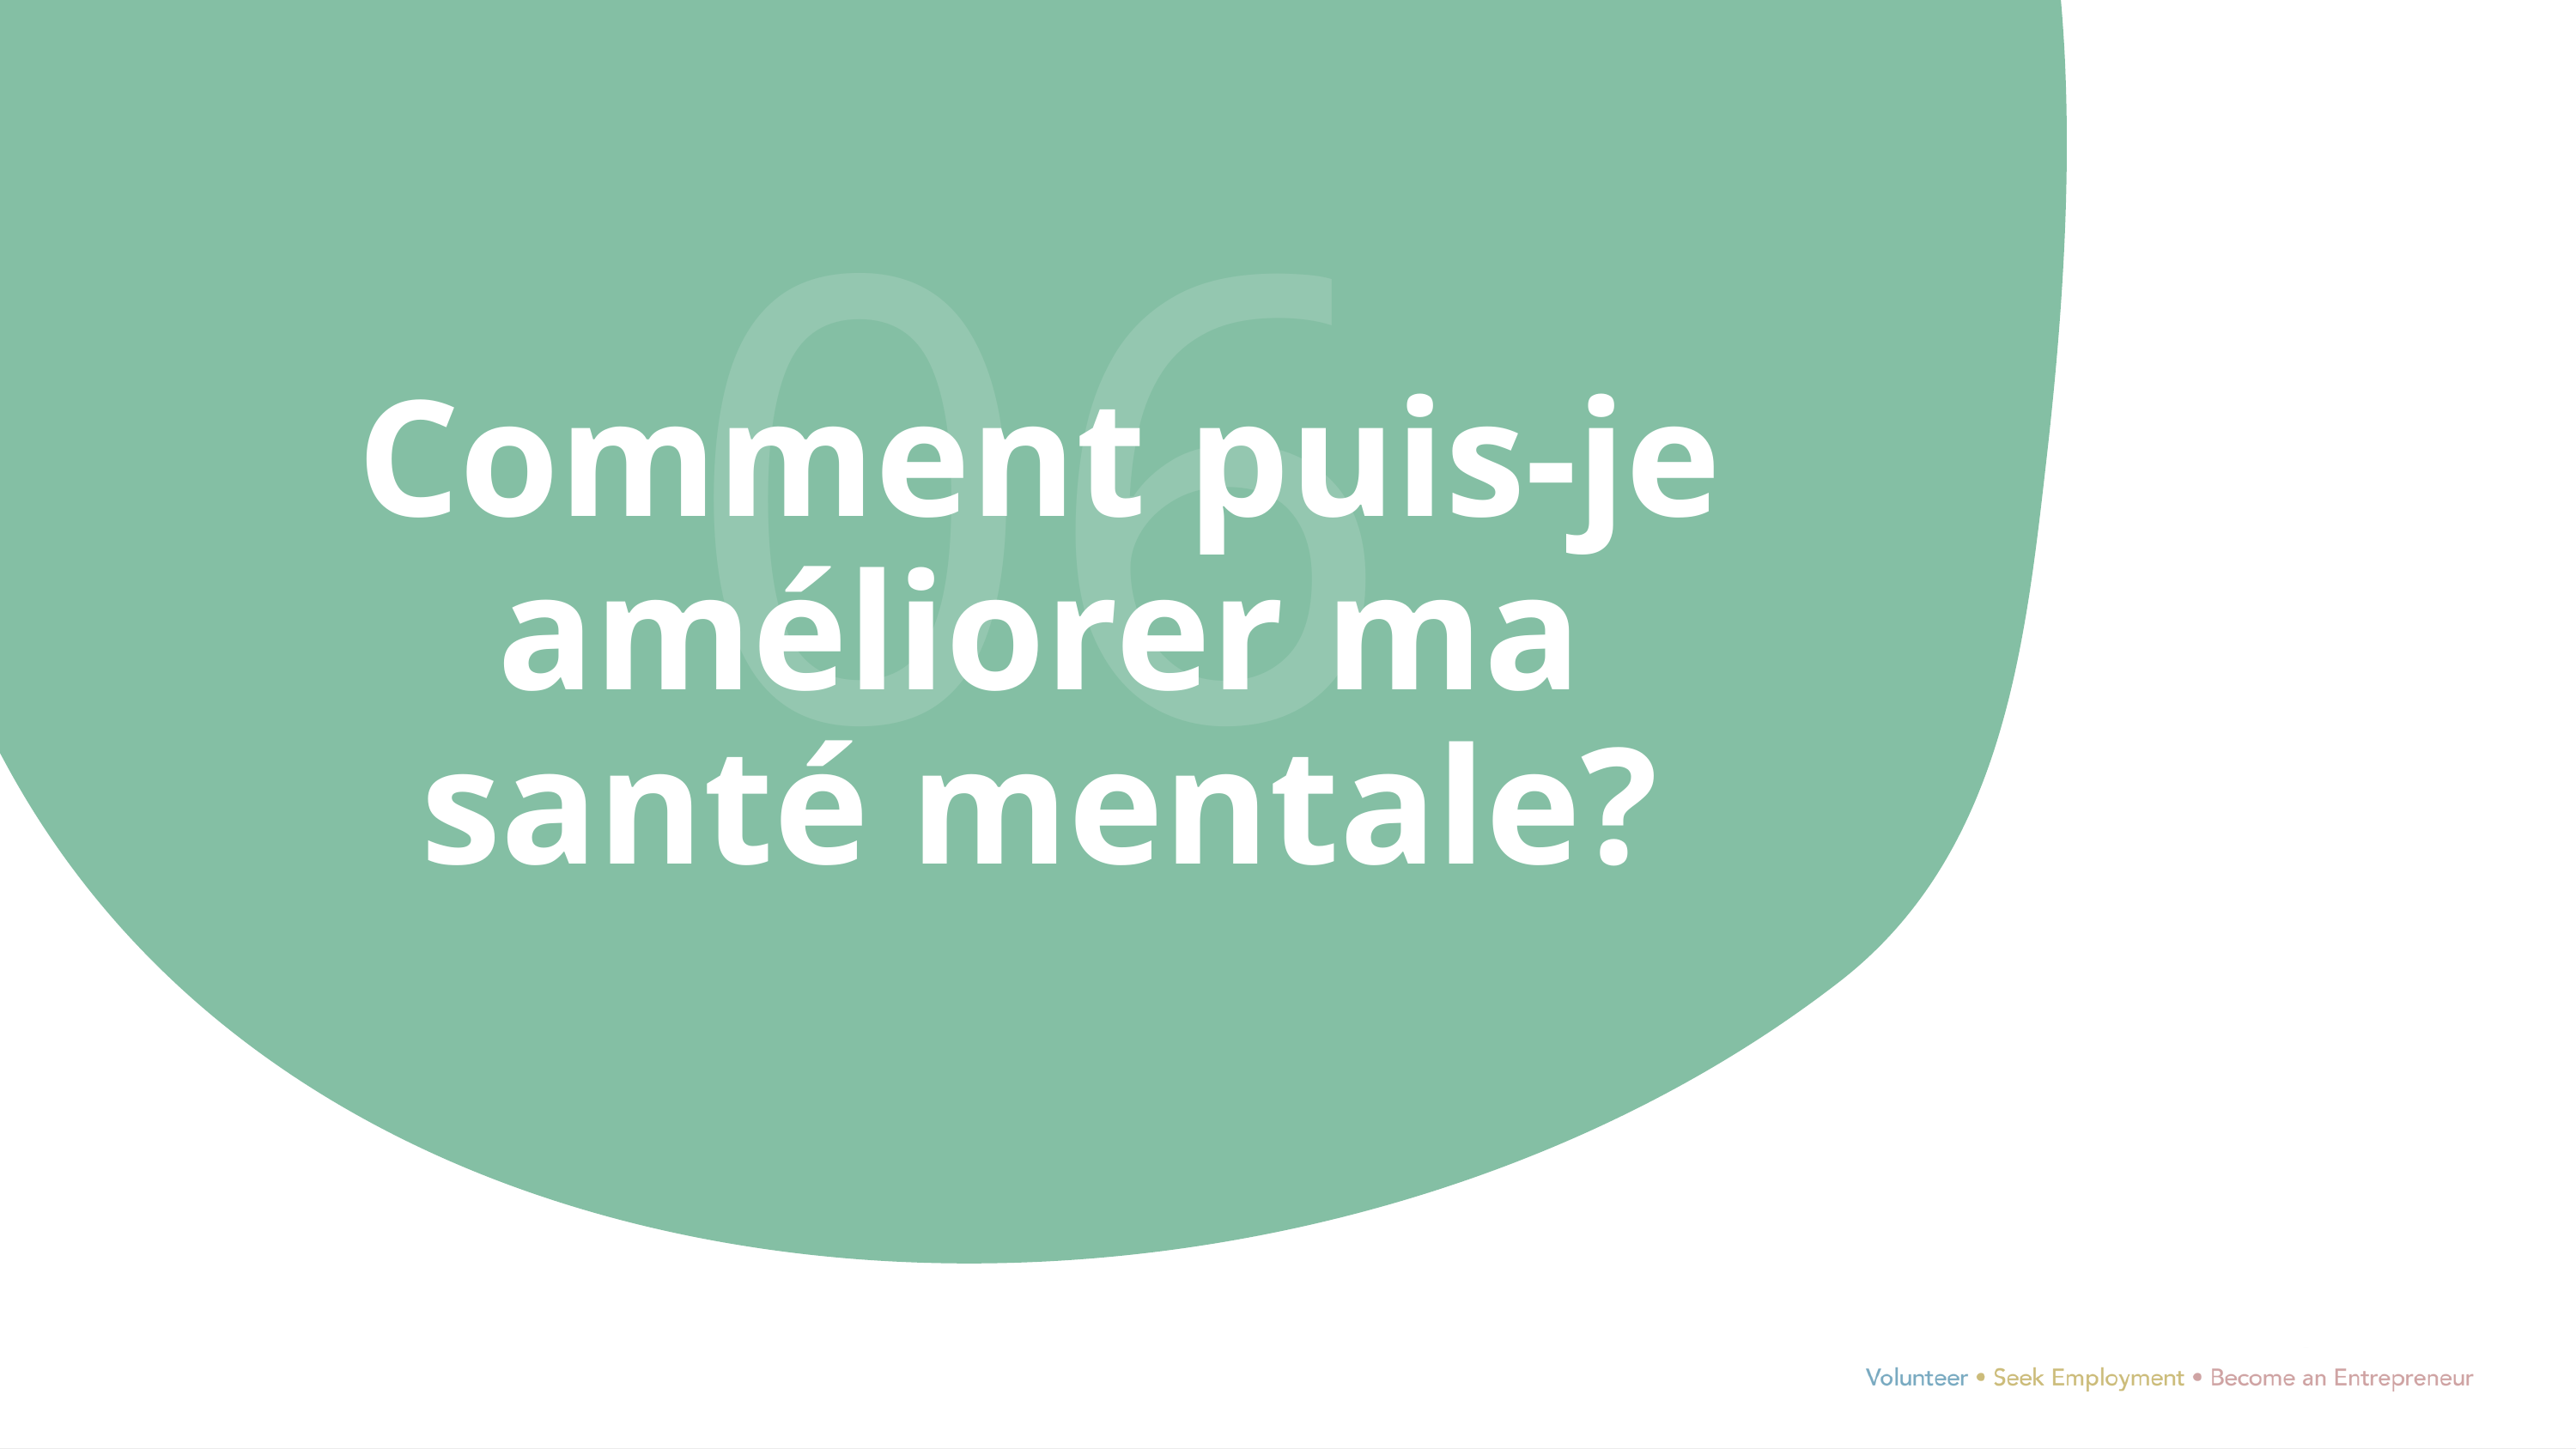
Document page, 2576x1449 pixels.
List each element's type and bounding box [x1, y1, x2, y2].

text_box [1827, 1347, 2538, 1421]
text_box [7, 10, 2069, 1322]
